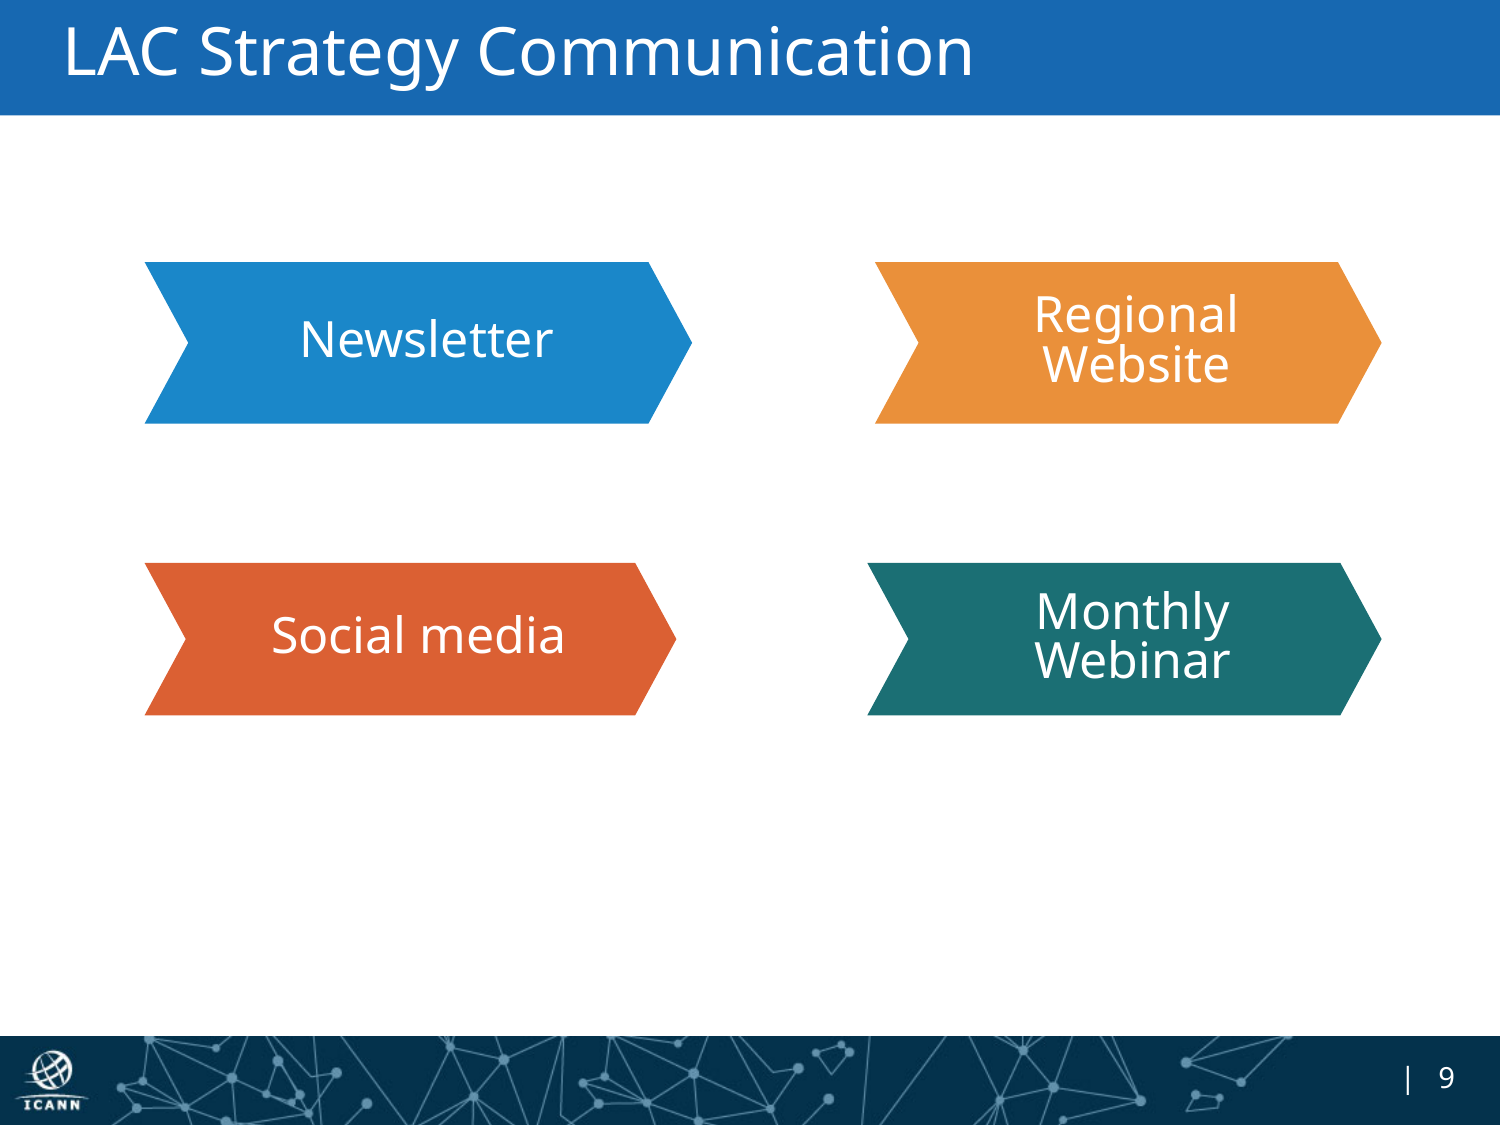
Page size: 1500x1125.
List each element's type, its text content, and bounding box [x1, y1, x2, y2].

text_box Social media [142, 560, 679, 718]
picture [0, 1036, 1500, 1125]
title LAC Strategy Communication [0, 0, 1500, 116]
text_box Monthly Webinar [865, 560, 1384, 718]
text_box Newsletter [142, 259, 694, 426]
text_box Regional Website [873, 259, 1384, 426]
